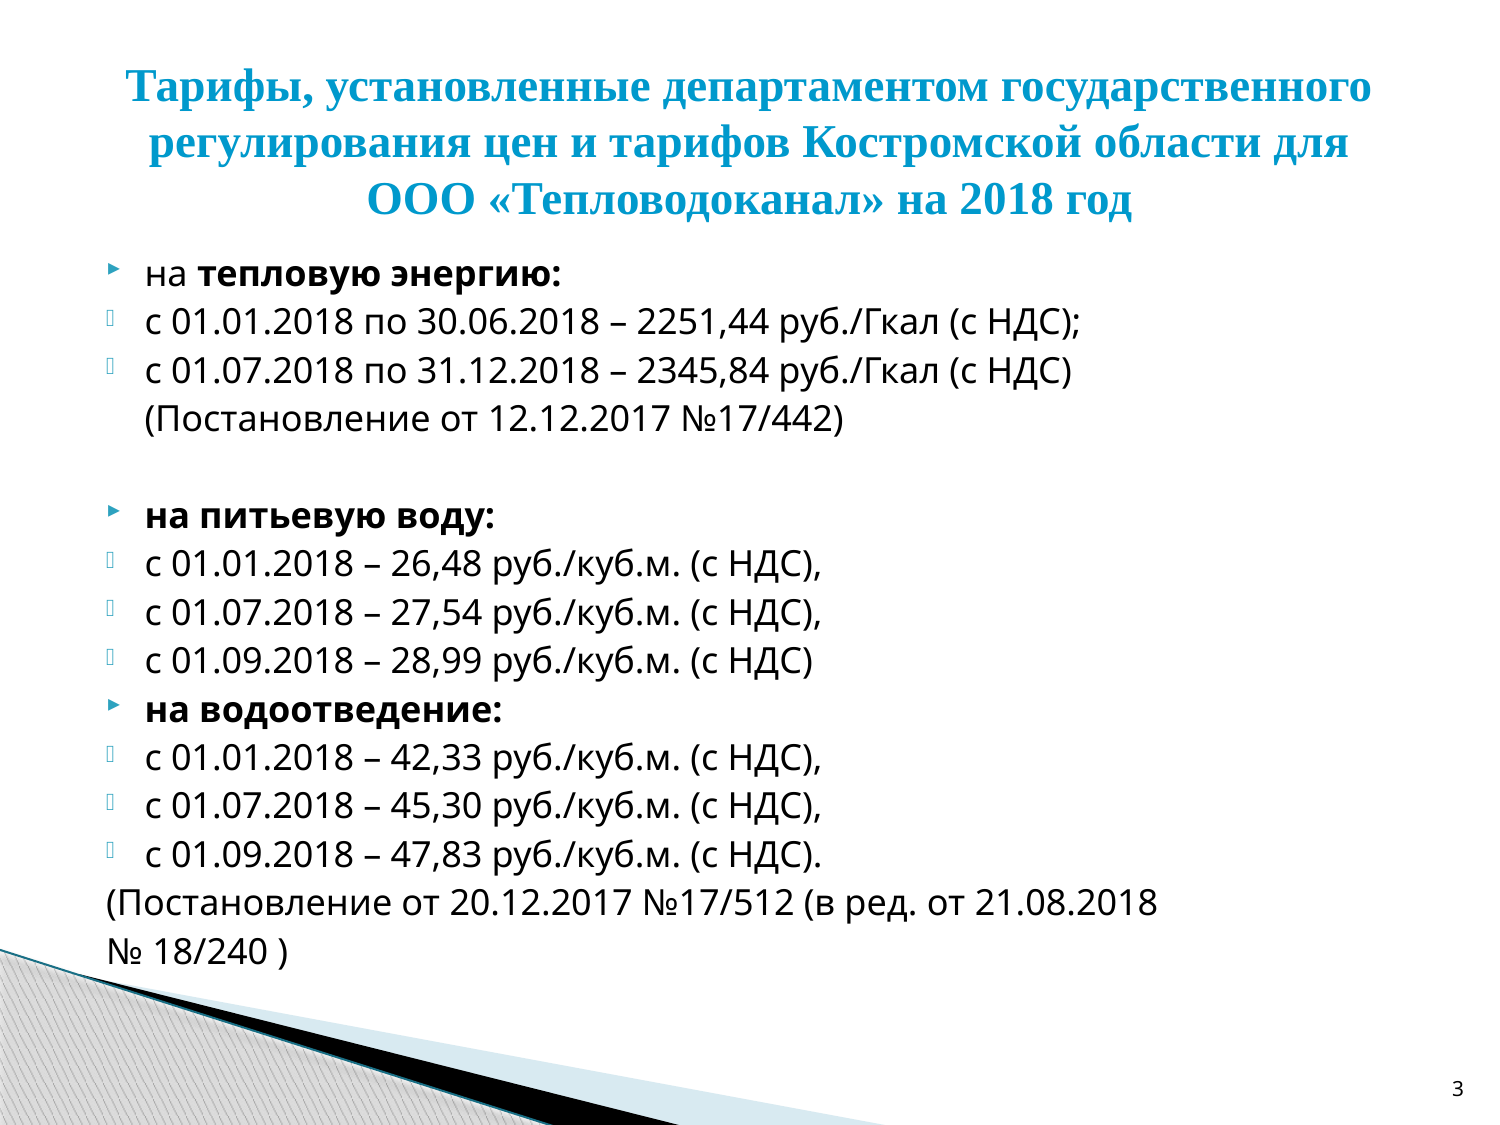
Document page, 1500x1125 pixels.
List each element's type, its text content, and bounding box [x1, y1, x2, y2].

title Тарифы, установленные департаментом государственного регулирования цен и тарифов Костромской области для ООО «Тепловодоканал» на 2018 год [75, 45, 1425, 233]
slide_number 3 [1418, 1051, 1479, 1112]
list на тепловую энергию: с 01.01.2018 по 30.06.2018 – 2251,44 руб./Гкал (с НДС); с 01.07.2018 по 31.12.2018 – 2345,84 руб./Гкал (с НДС) (Постановление от 12.12.2017 №17/442) на питьевую воду: с 01.01.2018 – 26,48 руб./куб.м. (с НДС), с 01.07.2018 – 27,54 руб./куб.м. (с НДС), с 01.09.2018 – 28,99 руб./куб.м. (с НДС) на водоотведение: с 01.01.2018 – 42,33 руб./куб.м. (с НДС), с 01.07.2018 – 45,30 руб./куб.м. (с НДС), с 01.09.2018 – 47,83 руб./куб.м. (с НДС). (Постановление от 20.12.2017 №17/512 (в ред. от 21.08.2018 № 18/240 ) [75, 243, 1425, 986]
